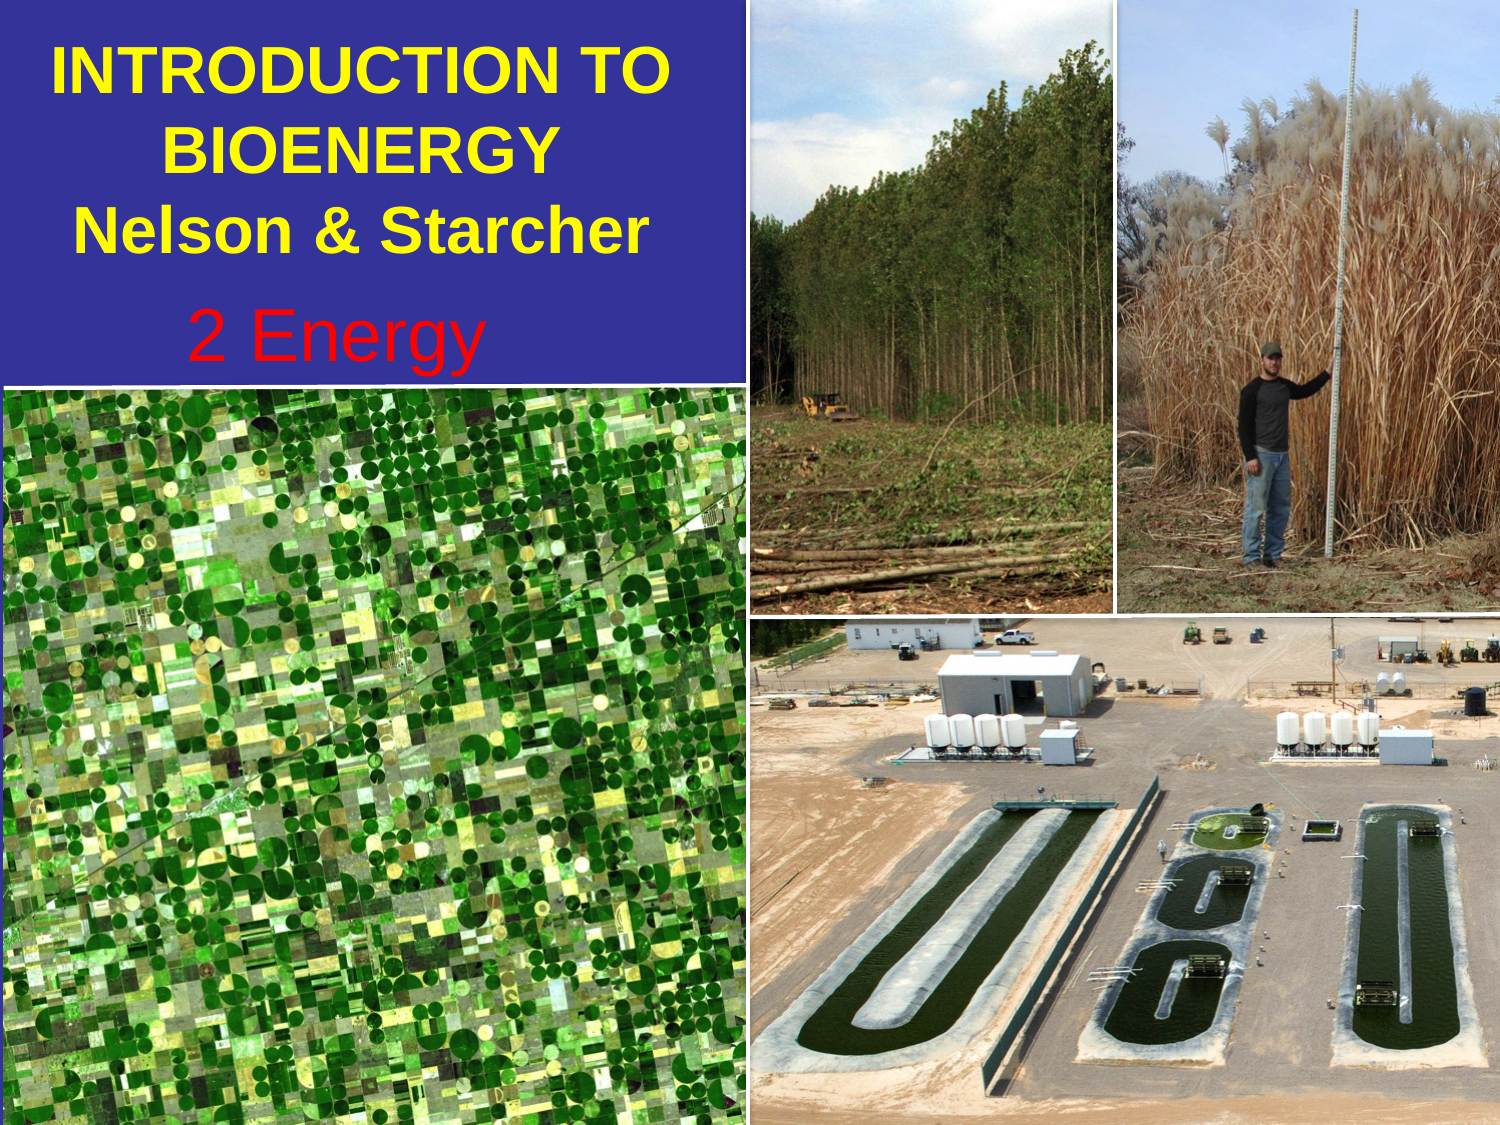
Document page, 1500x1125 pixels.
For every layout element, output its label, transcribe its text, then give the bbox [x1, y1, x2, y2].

picture [1116, 0, 1500, 614]
picture [749, 618, 1500, 1125]
text_box 2 Energy [80, 279, 594, 384]
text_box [747, 614, 1500, 618]
picture [3, 389, 747, 1125]
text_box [3, 385, 749, 389]
text_box INTRODUCTION TO BIOENERGY Nelson & Starcher [3, 19, 720, 274]
picture [749, 0, 1115, 614]
